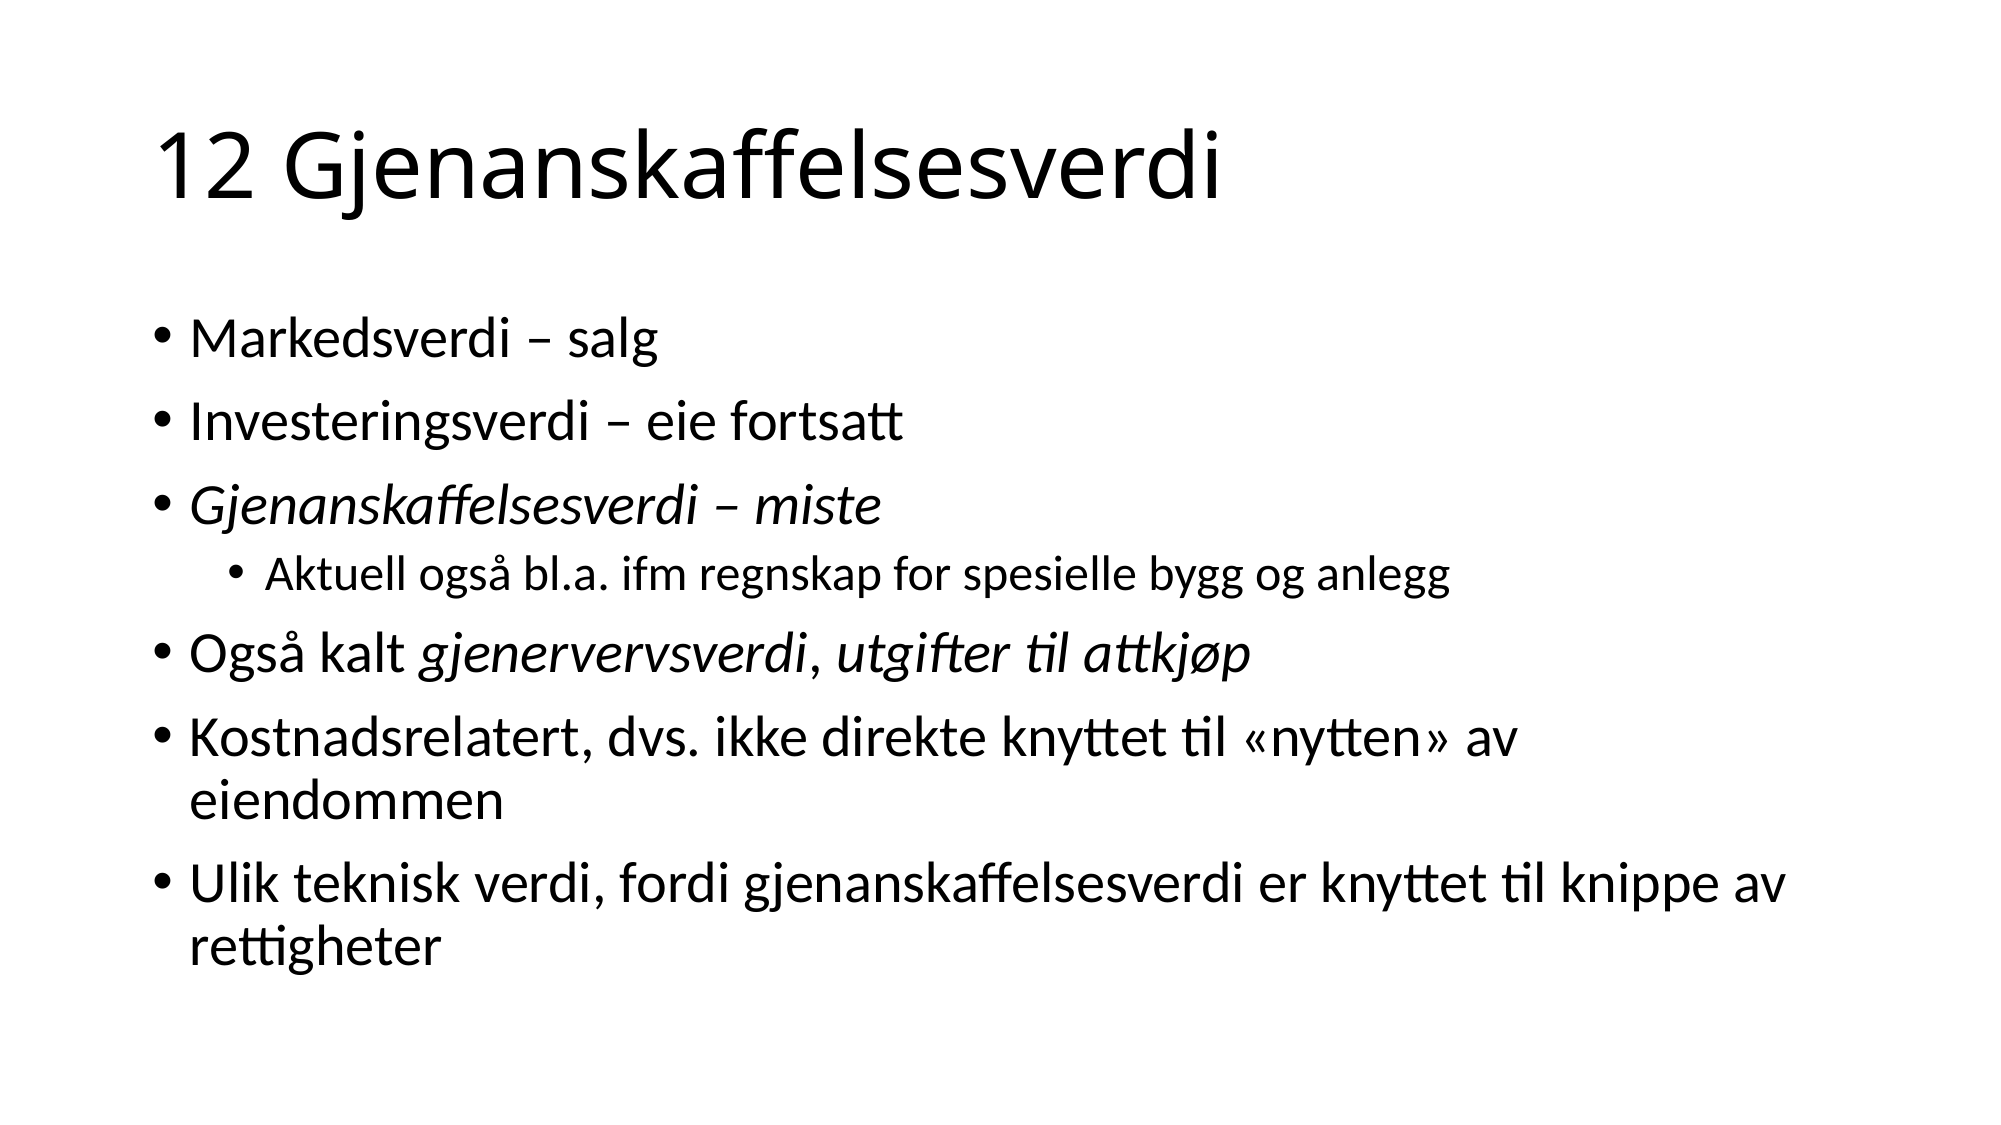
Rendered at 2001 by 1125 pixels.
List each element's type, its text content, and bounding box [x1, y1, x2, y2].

list Markedsverdi – salg Investeringsverdi – eie fortsatt Gjenanskaffelsesverdi – miste Aktuell også bl.a. ifm regnskap for spesielle bygg og anlegg Også kalt gjenervervsverdi, utgifter til attkjøp Kostnadsrelatert, dvs. ikke direkte knyttet til «nytten» av eiendommen Ulik teknisk verdi, fordi gjenanskaffelsesverdi er knyttet til knippe av rettigheter [137, 299, 1863, 1014]
title 12 Gjenanskaffelsesverdi [137, 59, 1863, 278]
